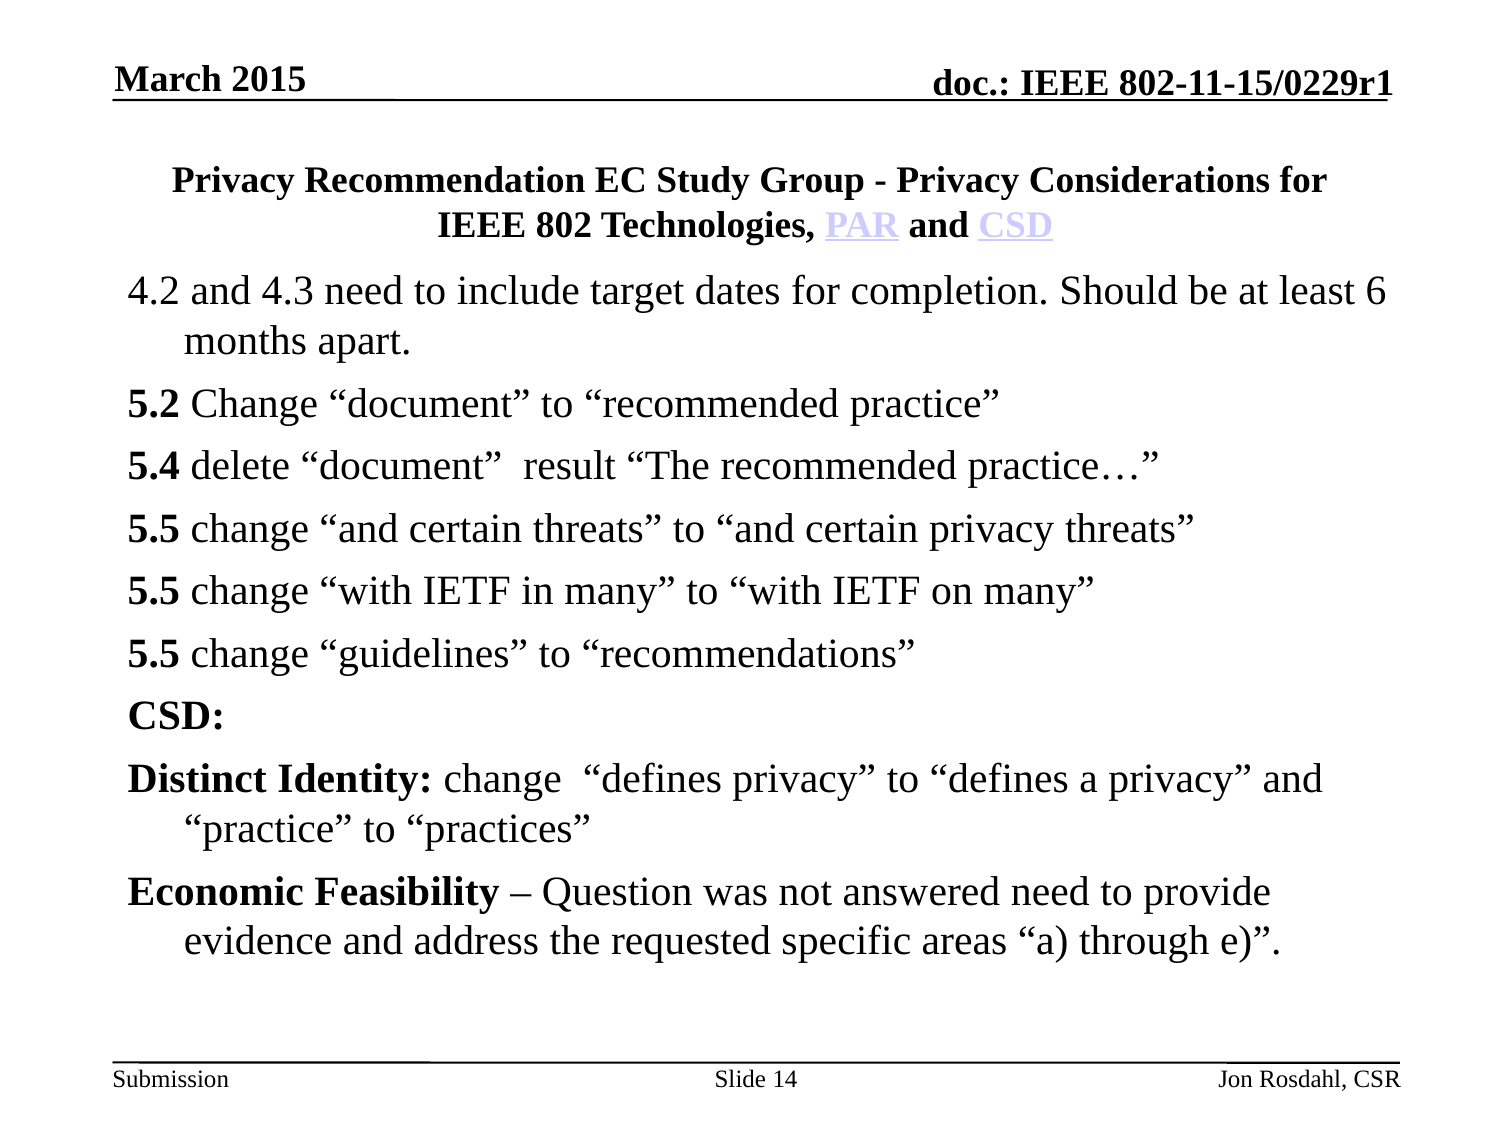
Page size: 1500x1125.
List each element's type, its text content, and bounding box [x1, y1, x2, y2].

footer Jon Rosdahl, CSR [878, 1061, 1402, 1093]
list 4.2 and 4.3 need to include target dates for completion. Should be at least 6 months apart. 5.2 Change “document” to “recommended practice” 5.4 delete “document” result “The recommended practice…” 5.5 change “and certain threats” to “and certain privacy threats” 5.5 change “with IETF in many” to “with IETF on many” 5.5 change “guidelines” to “recommendations” CSD: Distinct Identity: change “defines privacy” to “defines a privacy” and “practice” to “practices” Economic Feasibility – Question was not answered need to provide evidence and address the requested specific areas “a) through e)”. [112, 255, 1424, 1059]
title Privacy Recommendation EC Study Group - Privacy Considerations for IEEE 802 Technologies, PAR and CSD [112, 112, 1388, 255]
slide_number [114, 54, 423, 100]
slide_number Slide 14 [712, 1061, 800, 1123]
